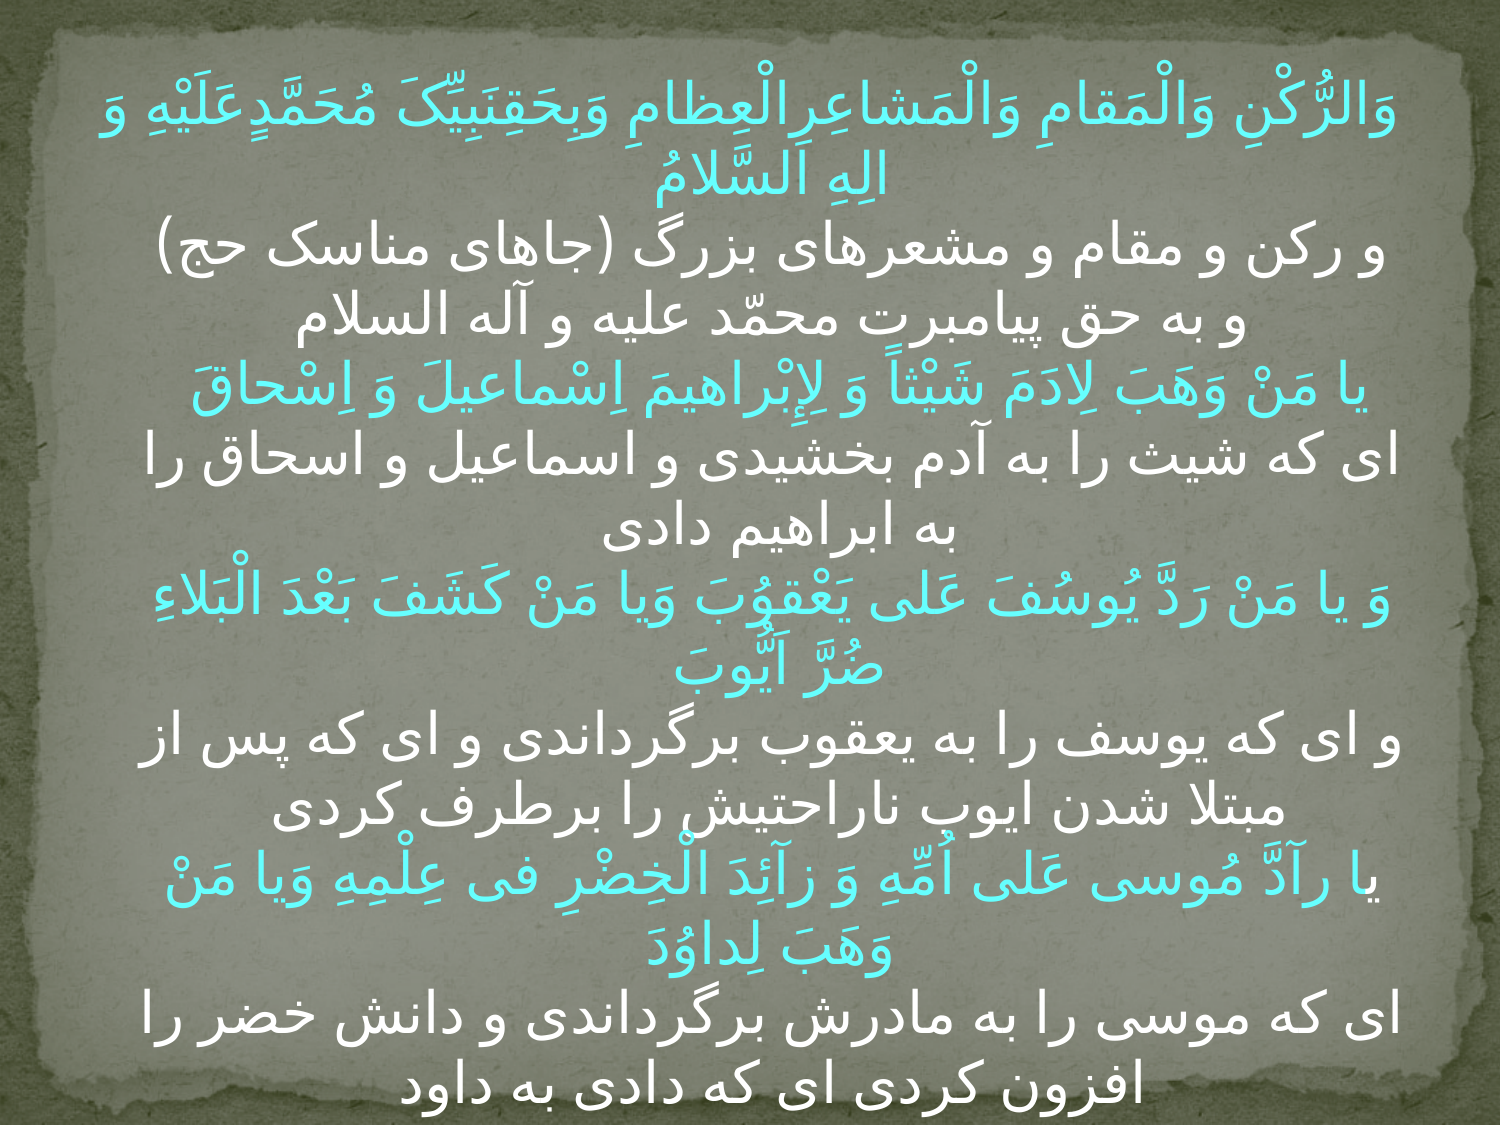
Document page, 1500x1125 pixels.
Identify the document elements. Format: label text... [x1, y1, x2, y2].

list وَالرُّکْنِ وَالْمَقامِ وَالْمَشاعِرِالْعِظامِ وَبِحَقِ‏نَبِیِّکَ مُحَمَّدٍعَلَیْهِ وَ الِهِ السَّلامُ و رکن و مقام و مشعرهاى بزرگ (جاهاى مناسک حج) و به حق پیامبرت محمّد علیه و آله السلام‏ یا مَنْ وَهَبَ لِادَمَ شَیْثاً وَ لِإِبْراهیمَ اِسْماعیلَ وَ اِسْحاقَ اى که شیث را به آدم بخشیدى و اسماعیل و اسحاق را به ابراهیم دادى وَ یا مَنْ رَدَّ یُوسُفَ عَلى‏ یَعْقوُبَ وَیا مَنْ کَشَفَ بَعْدَ الْبَلاءِ ضُرَّ اَیُّوبَ و اى که یوسف را به یعقوب برگرداندى و اى که پس از مبتلا شدن ایوب ناراحتیش را برطرف کردى یا رآدَّ مُوسى‏ عَلى‏ اُمِّهِ وَ زآئِدَ الْخِضْرِ فى‏ عِلْمِهِ وَیا مَنْ وَهَبَ لِداوُدَ اى که‏ موسى را به مادرش برگرداندى و دانش خضر را افزون کردى اى که دادى به داود [75, 58, 1425, 1000]
